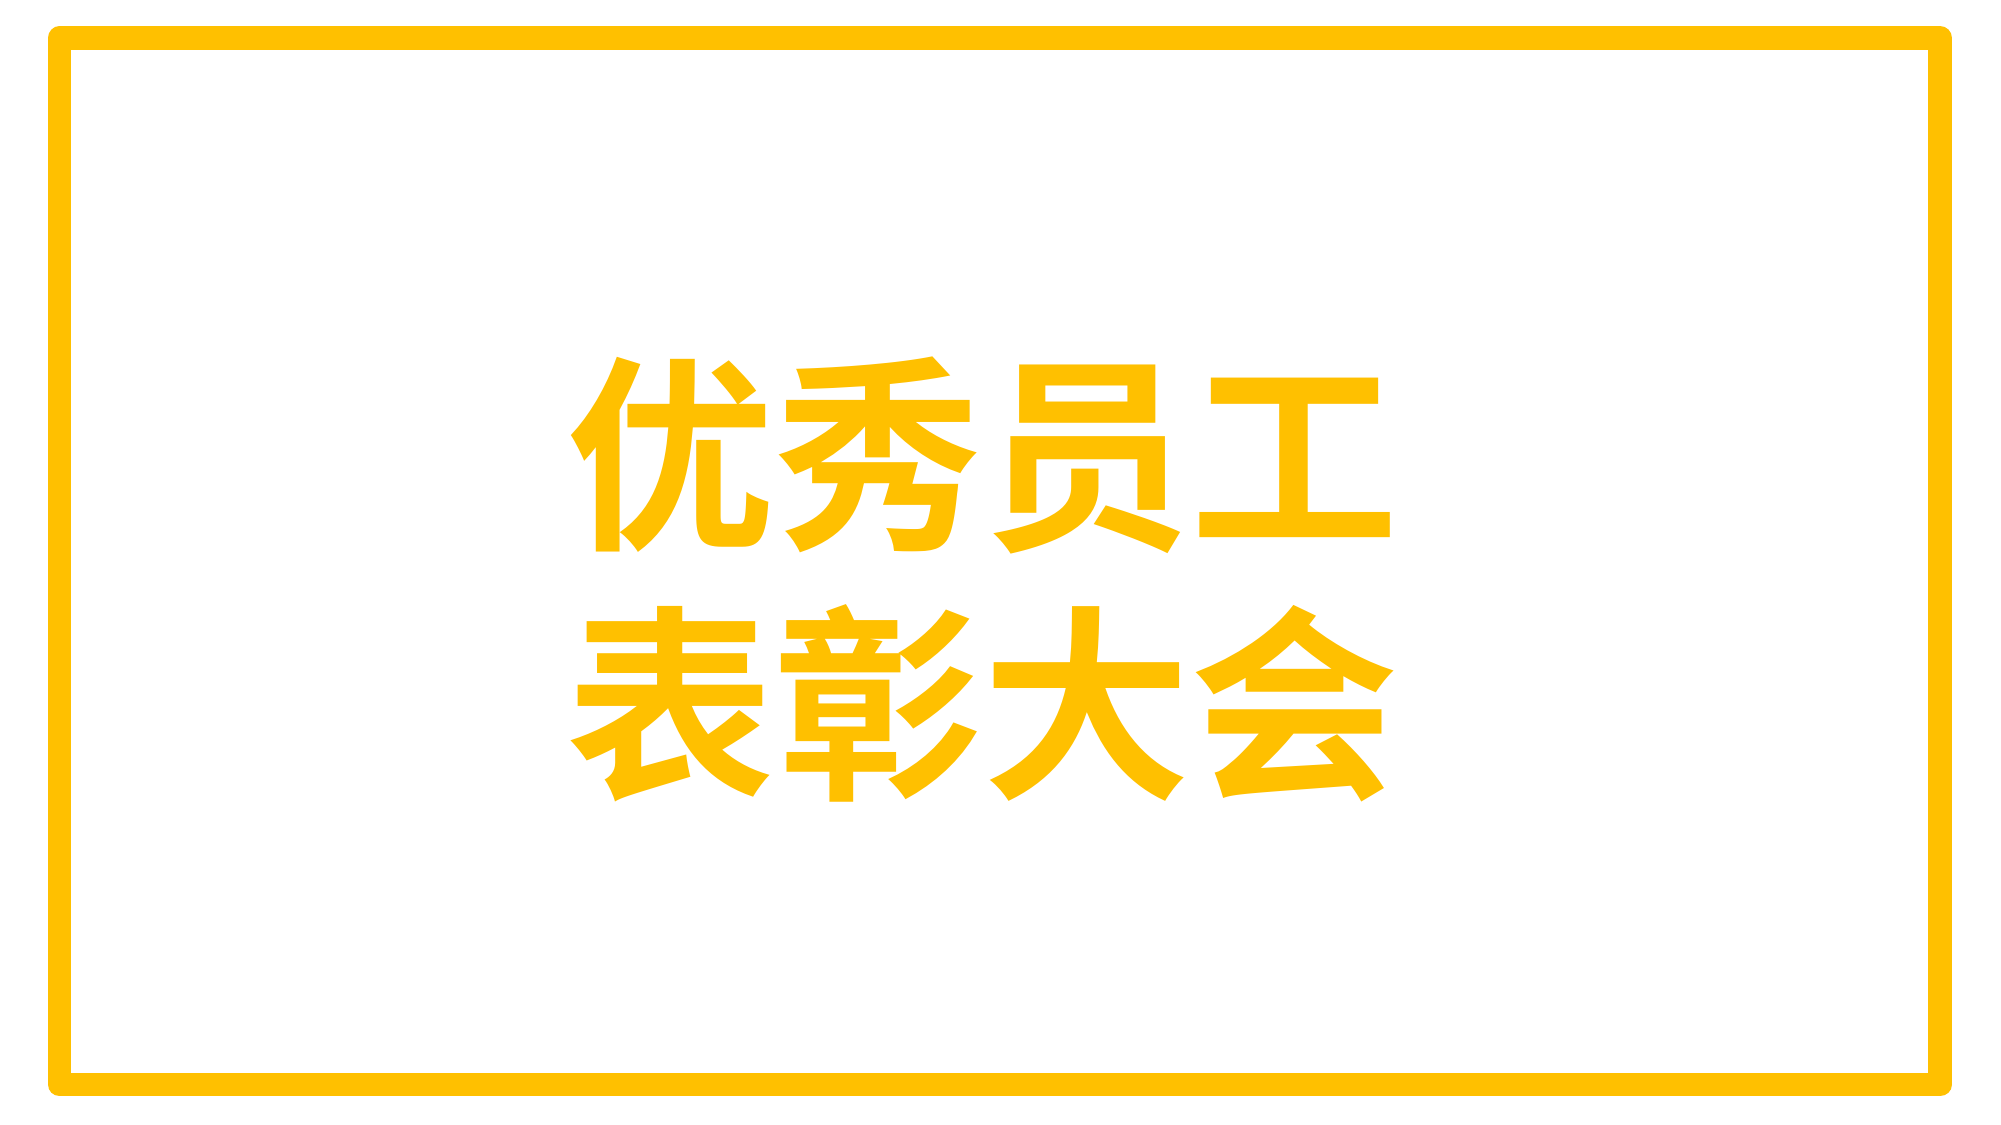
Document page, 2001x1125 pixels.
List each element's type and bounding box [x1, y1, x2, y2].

text_box [59, 37, 1941, 1086]
